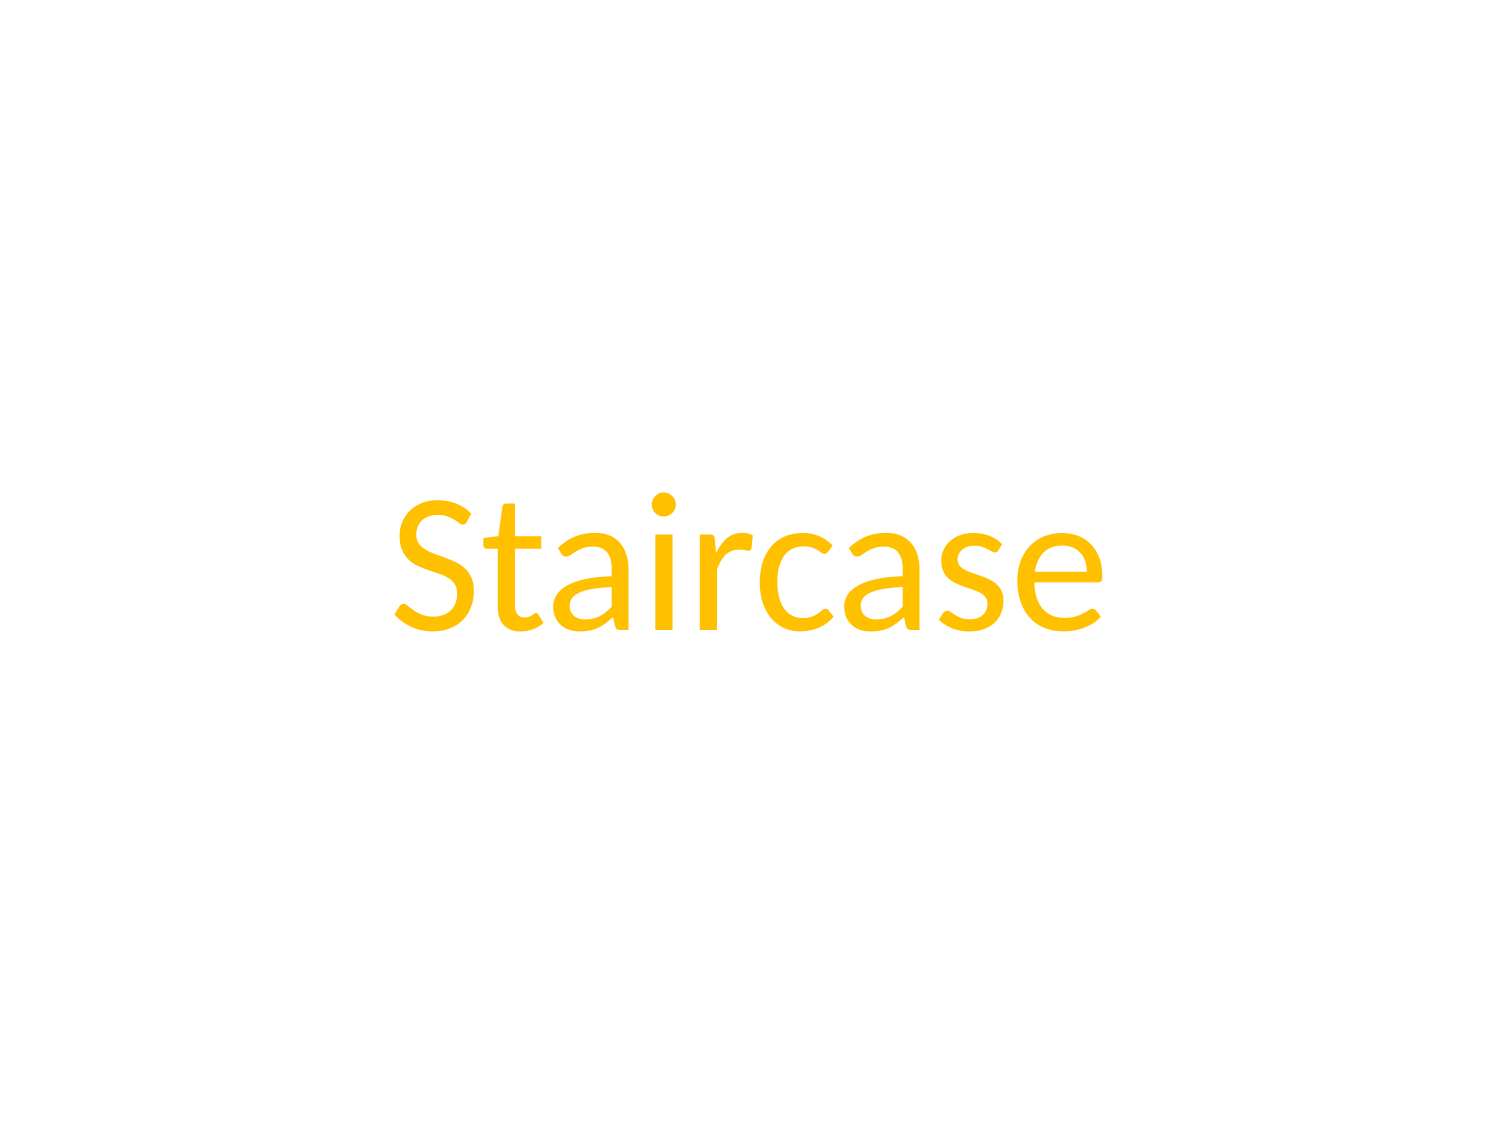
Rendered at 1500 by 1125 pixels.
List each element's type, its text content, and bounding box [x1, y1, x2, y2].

title Staircase [75, 399, 1425, 700]
